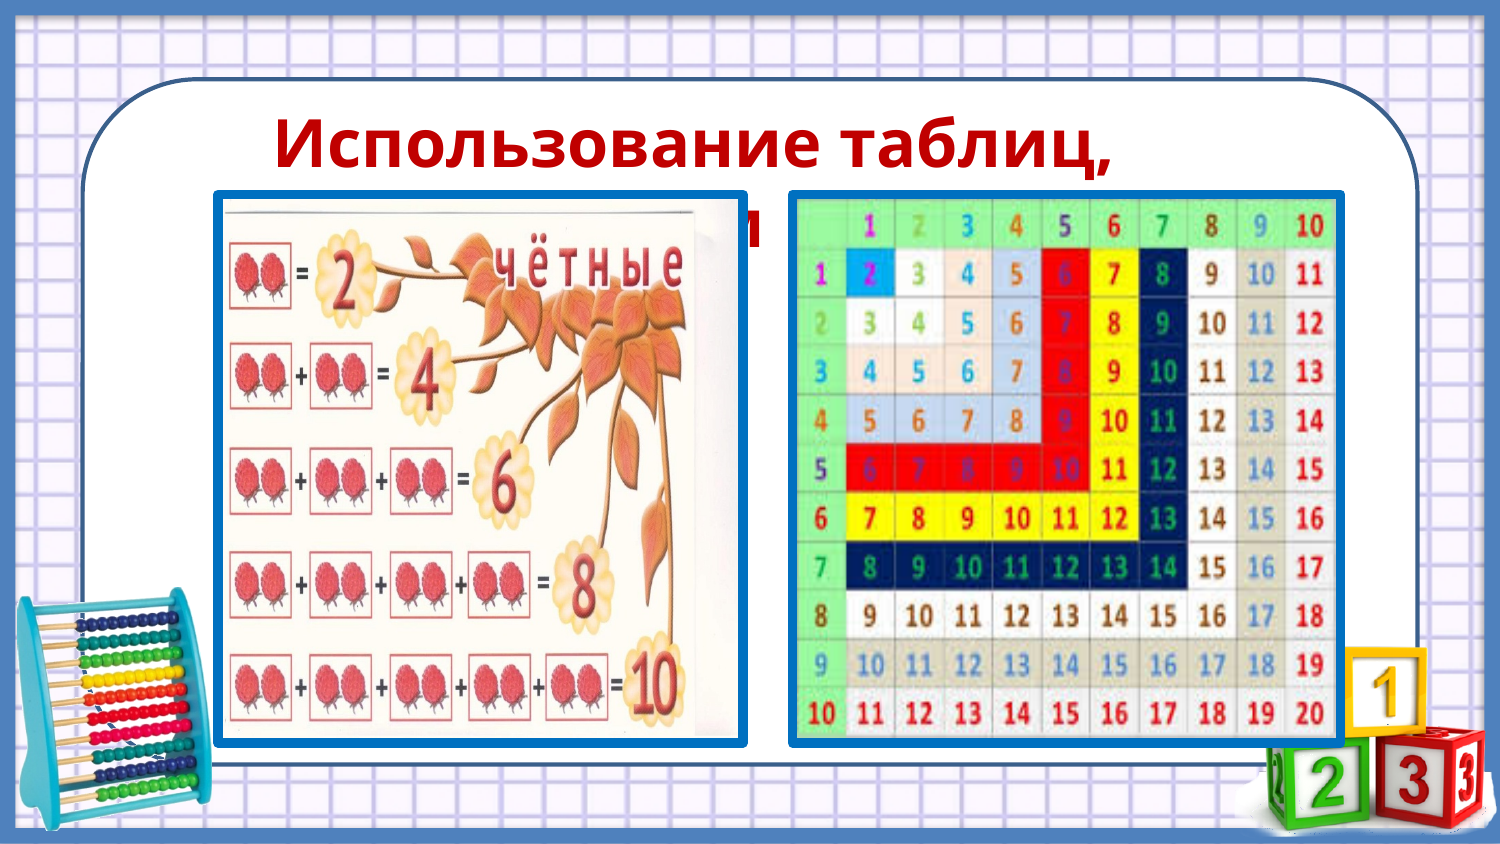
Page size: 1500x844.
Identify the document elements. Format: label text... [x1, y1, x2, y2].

text_box Использование таблиц, опорных схем [257, 93, 1243, 269]
picture [16, 16, 1500, 844]
